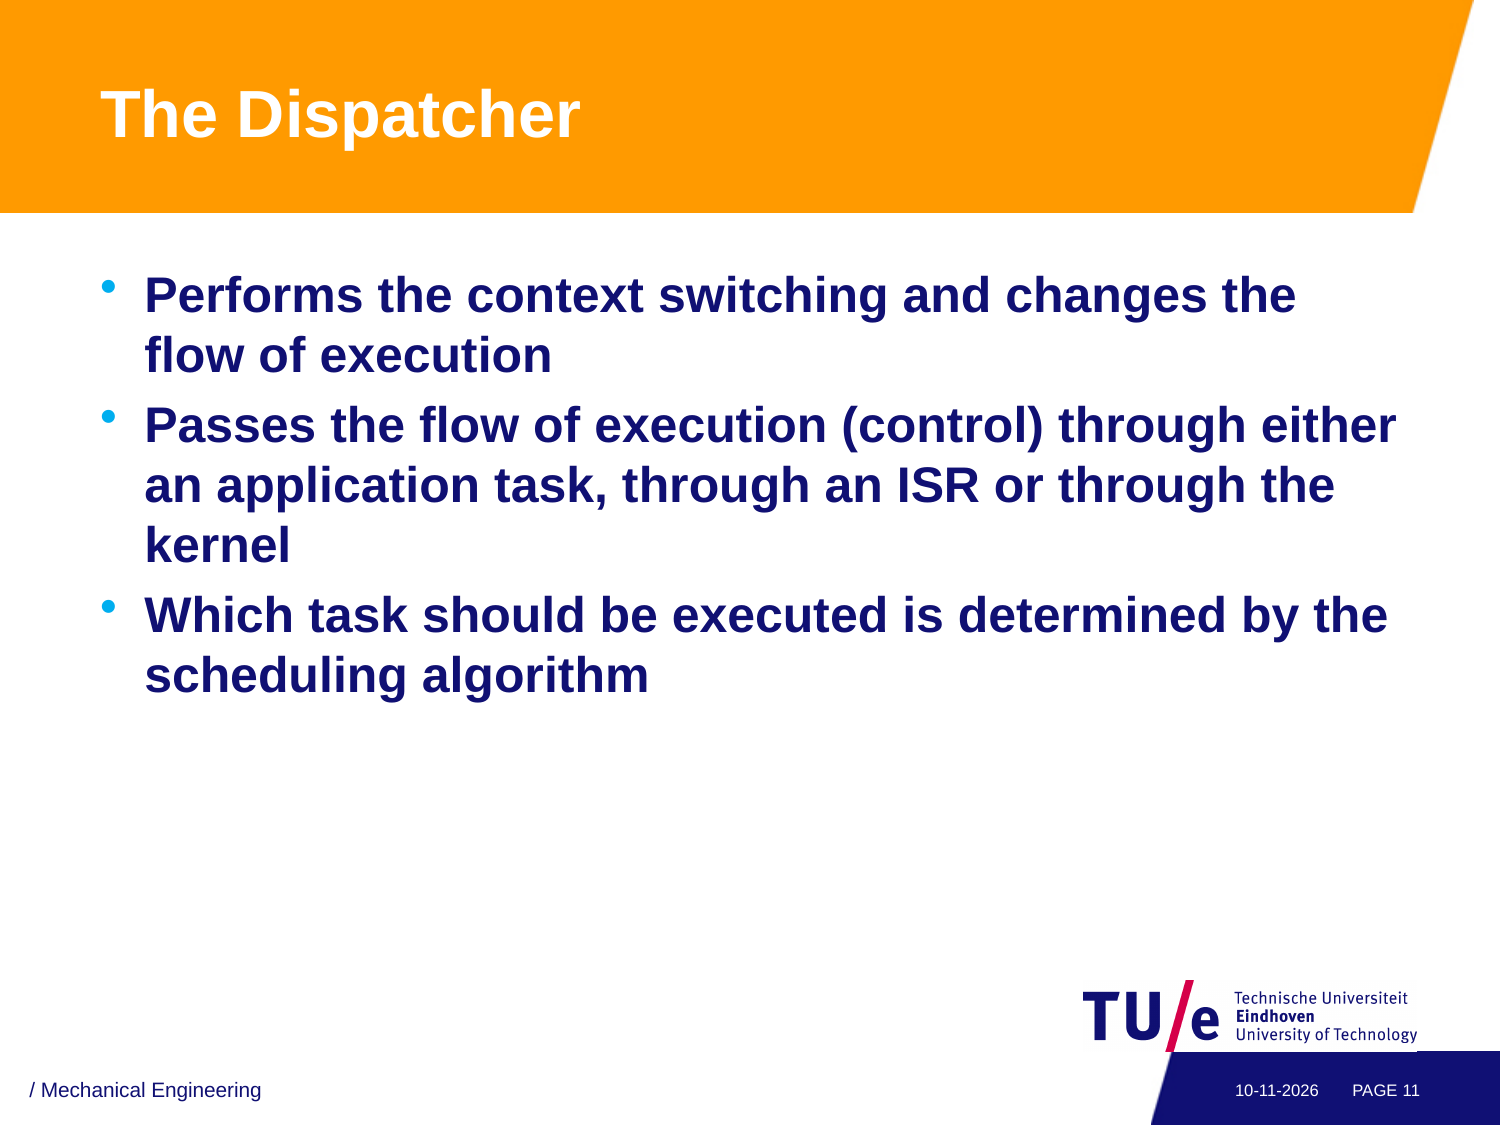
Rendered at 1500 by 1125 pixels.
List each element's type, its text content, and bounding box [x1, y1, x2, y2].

footer / Mechanical Engineering [29, 1074, 620, 1105]
title The Dispatcher [100, 35, 1417, 187]
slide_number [1234, 1074, 1342, 1105]
slide_number PAGE 11 [1352, 1074, 1453, 1105]
picture [1083, 980, 1500, 1125]
picture [0, 0, 1474, 213]
list Performs the context switching and changes the flow of execution Passes the flow of execution (control) through either an application task, through an ISR or through the kernel Which task should be executed is determined by the scheduling algorithm [100, 262, 1412, 942]
